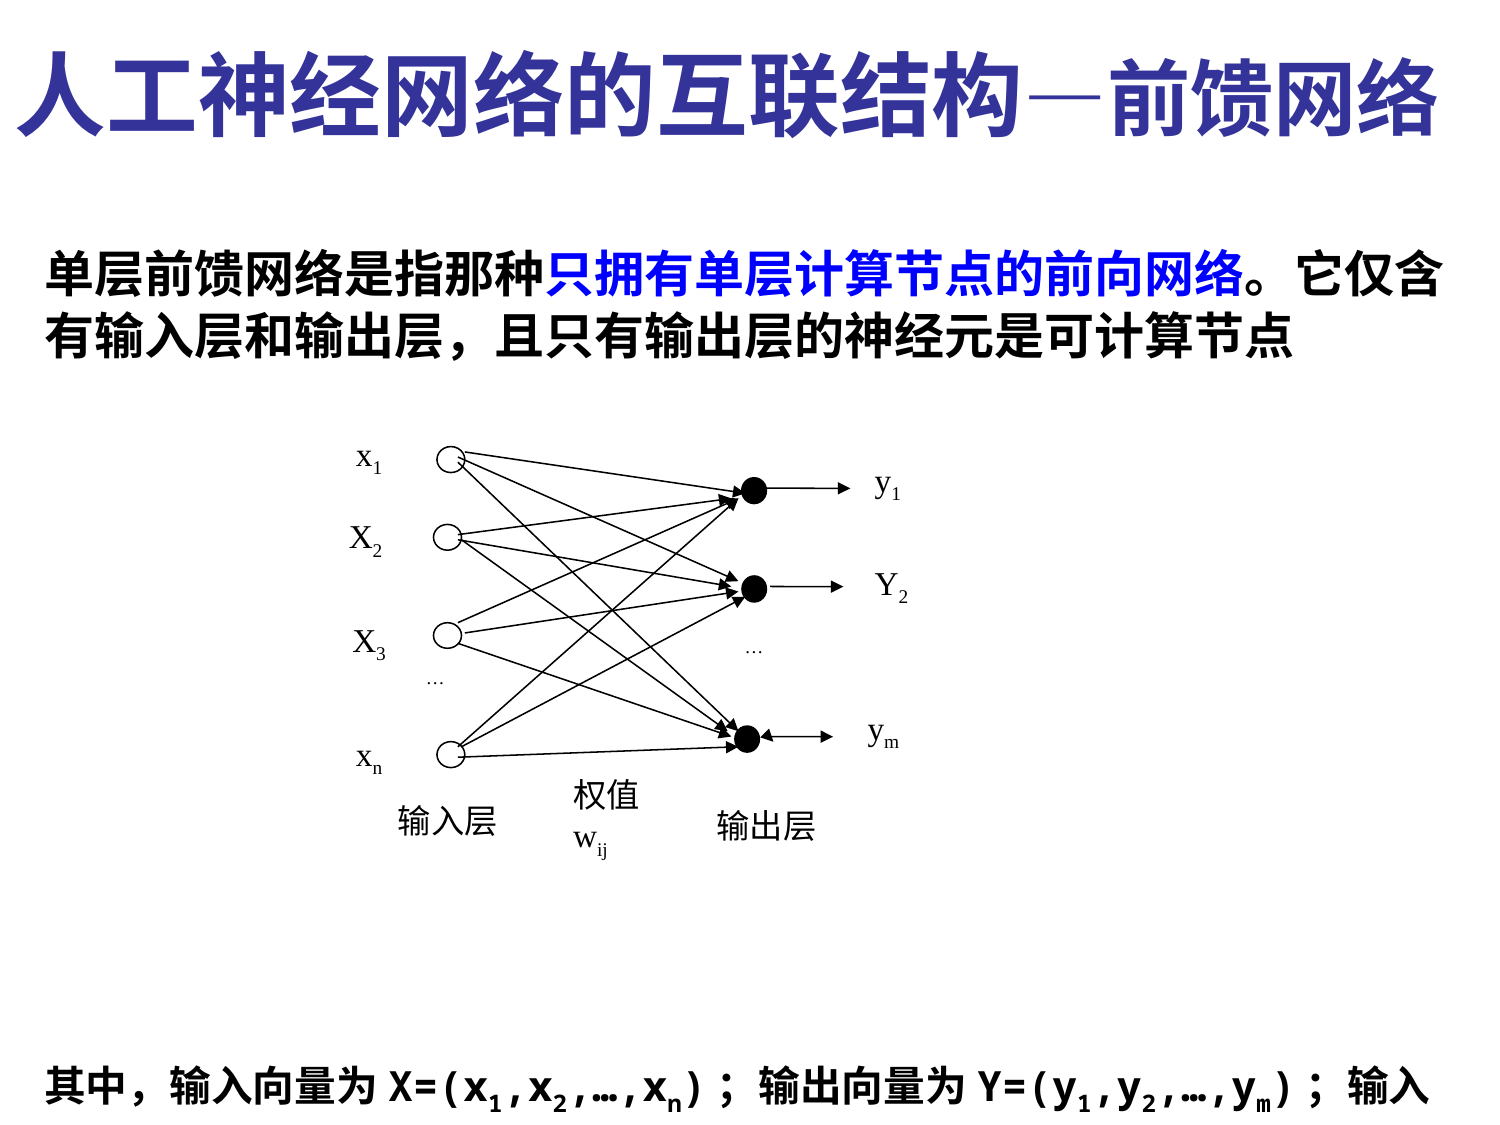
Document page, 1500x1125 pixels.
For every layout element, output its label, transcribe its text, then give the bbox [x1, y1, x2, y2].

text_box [324, 420, 963, 949]
text_box 人工神经网络的互联结构—前馈网络 [0, 30, 1500, 156]
text_box 单层前馈网络是指那种只拥有单层计算节点的前向网络。它仅含有输入层和输出层，且只有输出层的神经元是可计算节点 其中，输入向量为X=(x1,x2,…,xn)；输出向量为Y=(y1,y2,…,ym)；输入层各个输入到相应神经元的连接权值分别是wij，i=1,2,..,n，j=1,2,.., m。 [29, 231, 1471, 1125]
